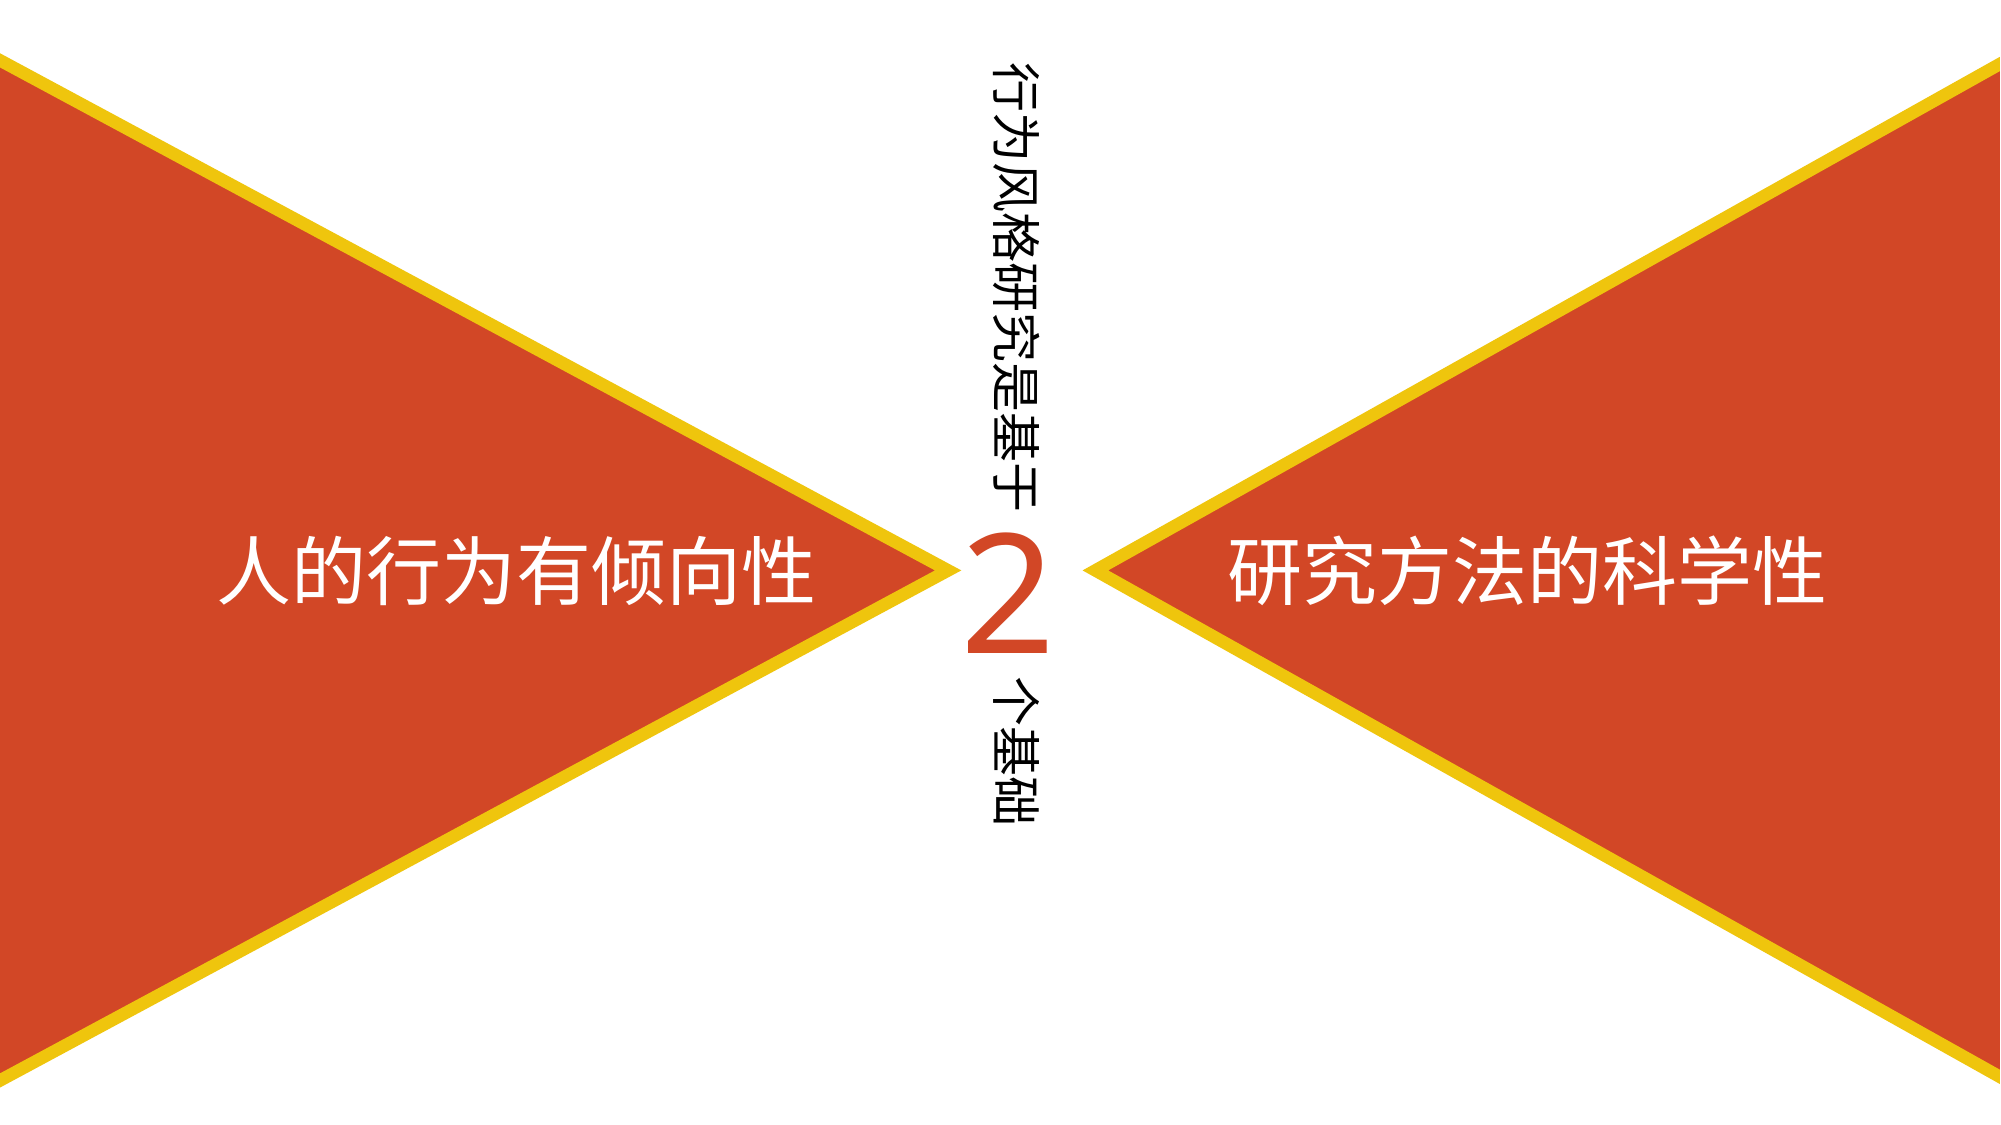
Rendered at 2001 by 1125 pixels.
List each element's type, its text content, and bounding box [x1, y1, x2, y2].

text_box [0, 49, 949, 1091]
text_box 2 [949, 479, 1072, 695]
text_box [1095, 49, 2000, 1091]
text_box 个基础 [963, 661, 1055, 896]
text_box 行为风格研究是基于 [963, 47, 1055, 479]
